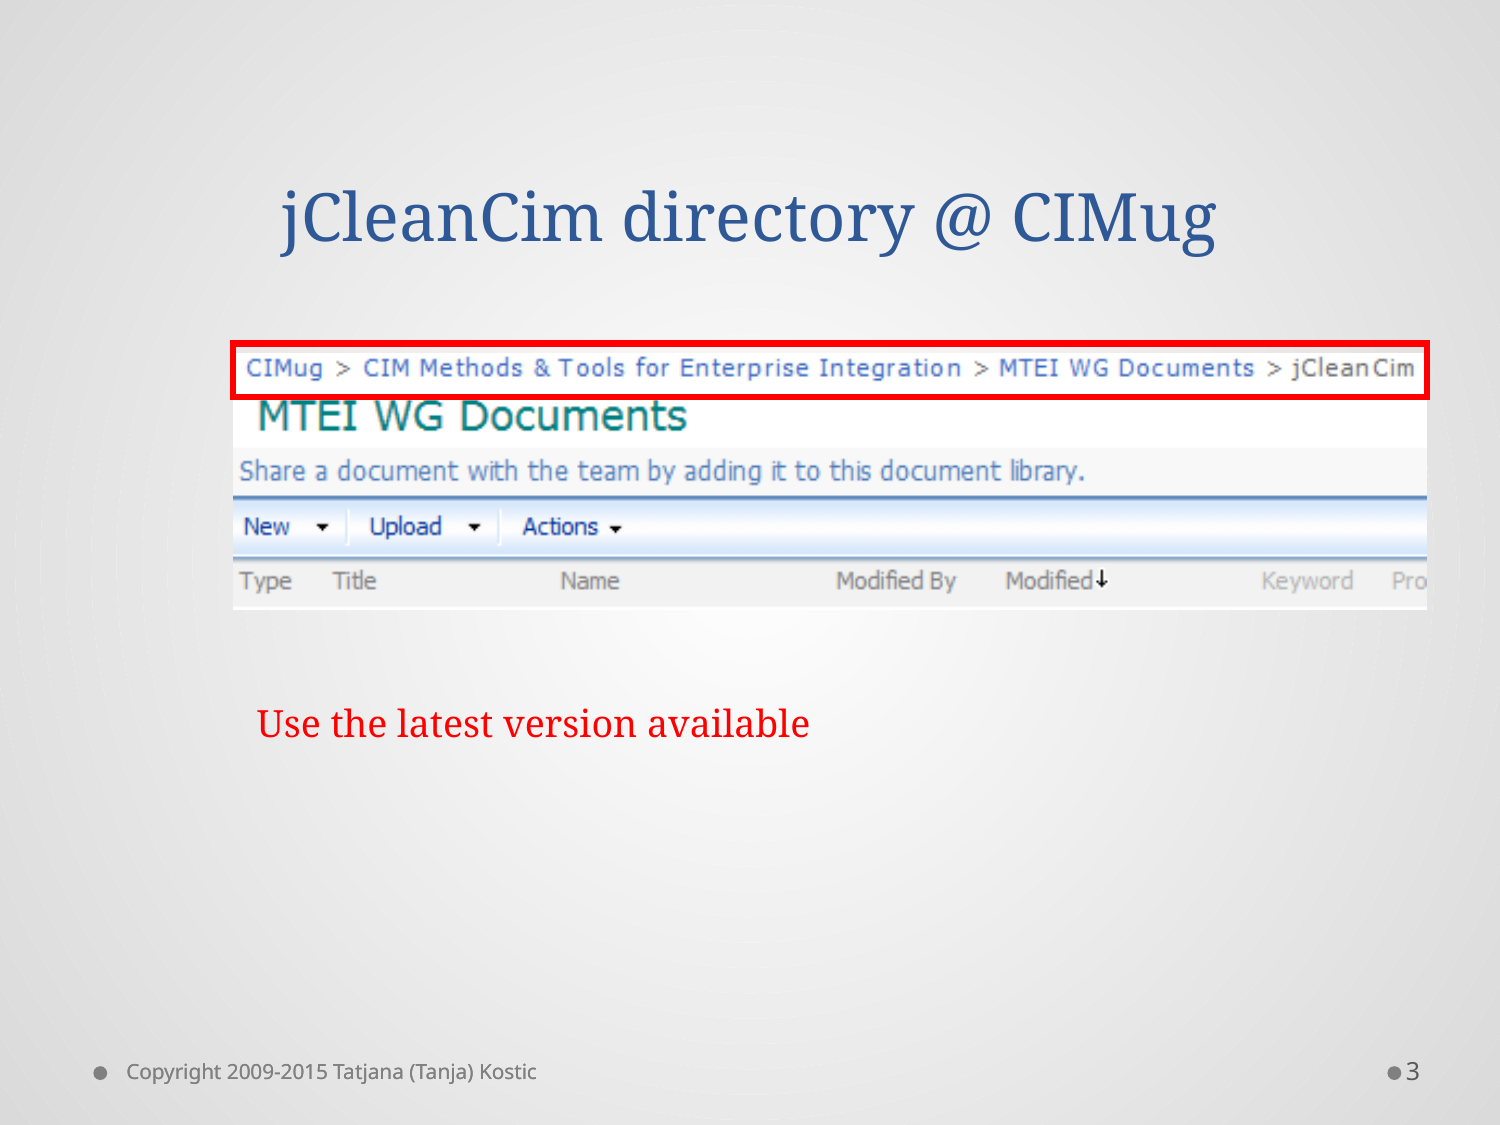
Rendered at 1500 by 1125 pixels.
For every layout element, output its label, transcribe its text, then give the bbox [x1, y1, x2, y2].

slide_number 3 [1401, 1042, 1494, 1103]
title jCleanCim directory @ CIMug [75, 0, 1425, 263]
picture [232, 352, 1428, 610]
text_box Use the latest version available [242, 692, 857, 753]
text_box [233, 343, 1427, 352]
